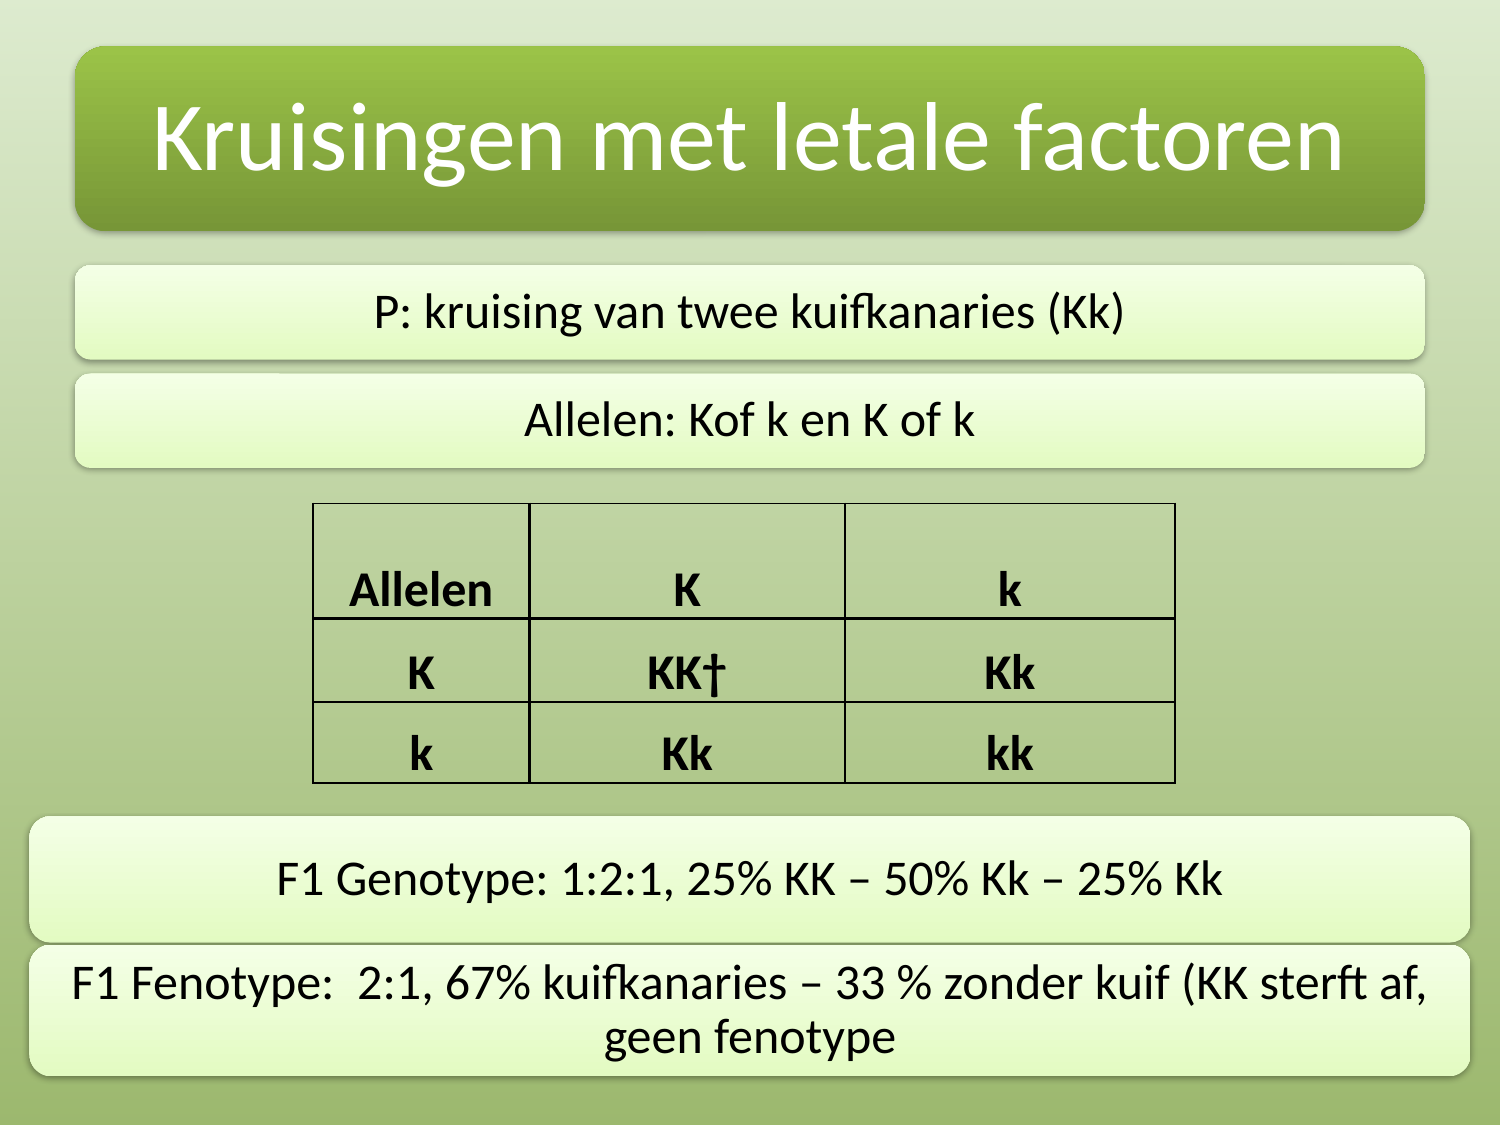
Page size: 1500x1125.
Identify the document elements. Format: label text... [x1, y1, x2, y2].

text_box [29, 810, 1471, 1083]
table_header K [531, 504, 844, 617]
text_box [74, 44, 1426, 233]
table_cell Kk [846, 620, 1174, 701]
table_cell k [314, 703, 528, 782]
table_cell kk [846, 703, 1174, 782]
table_cell Kk [531, 703, 844, 782]
table_header k [846, 504, 1174, 617]
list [74, 262, 1426, 469]
table_cell K [314, 620, 528, 701]
table_cell KK† [531, 620, 844, 701]
table_header Allelen [314, 504, 528, 617]
